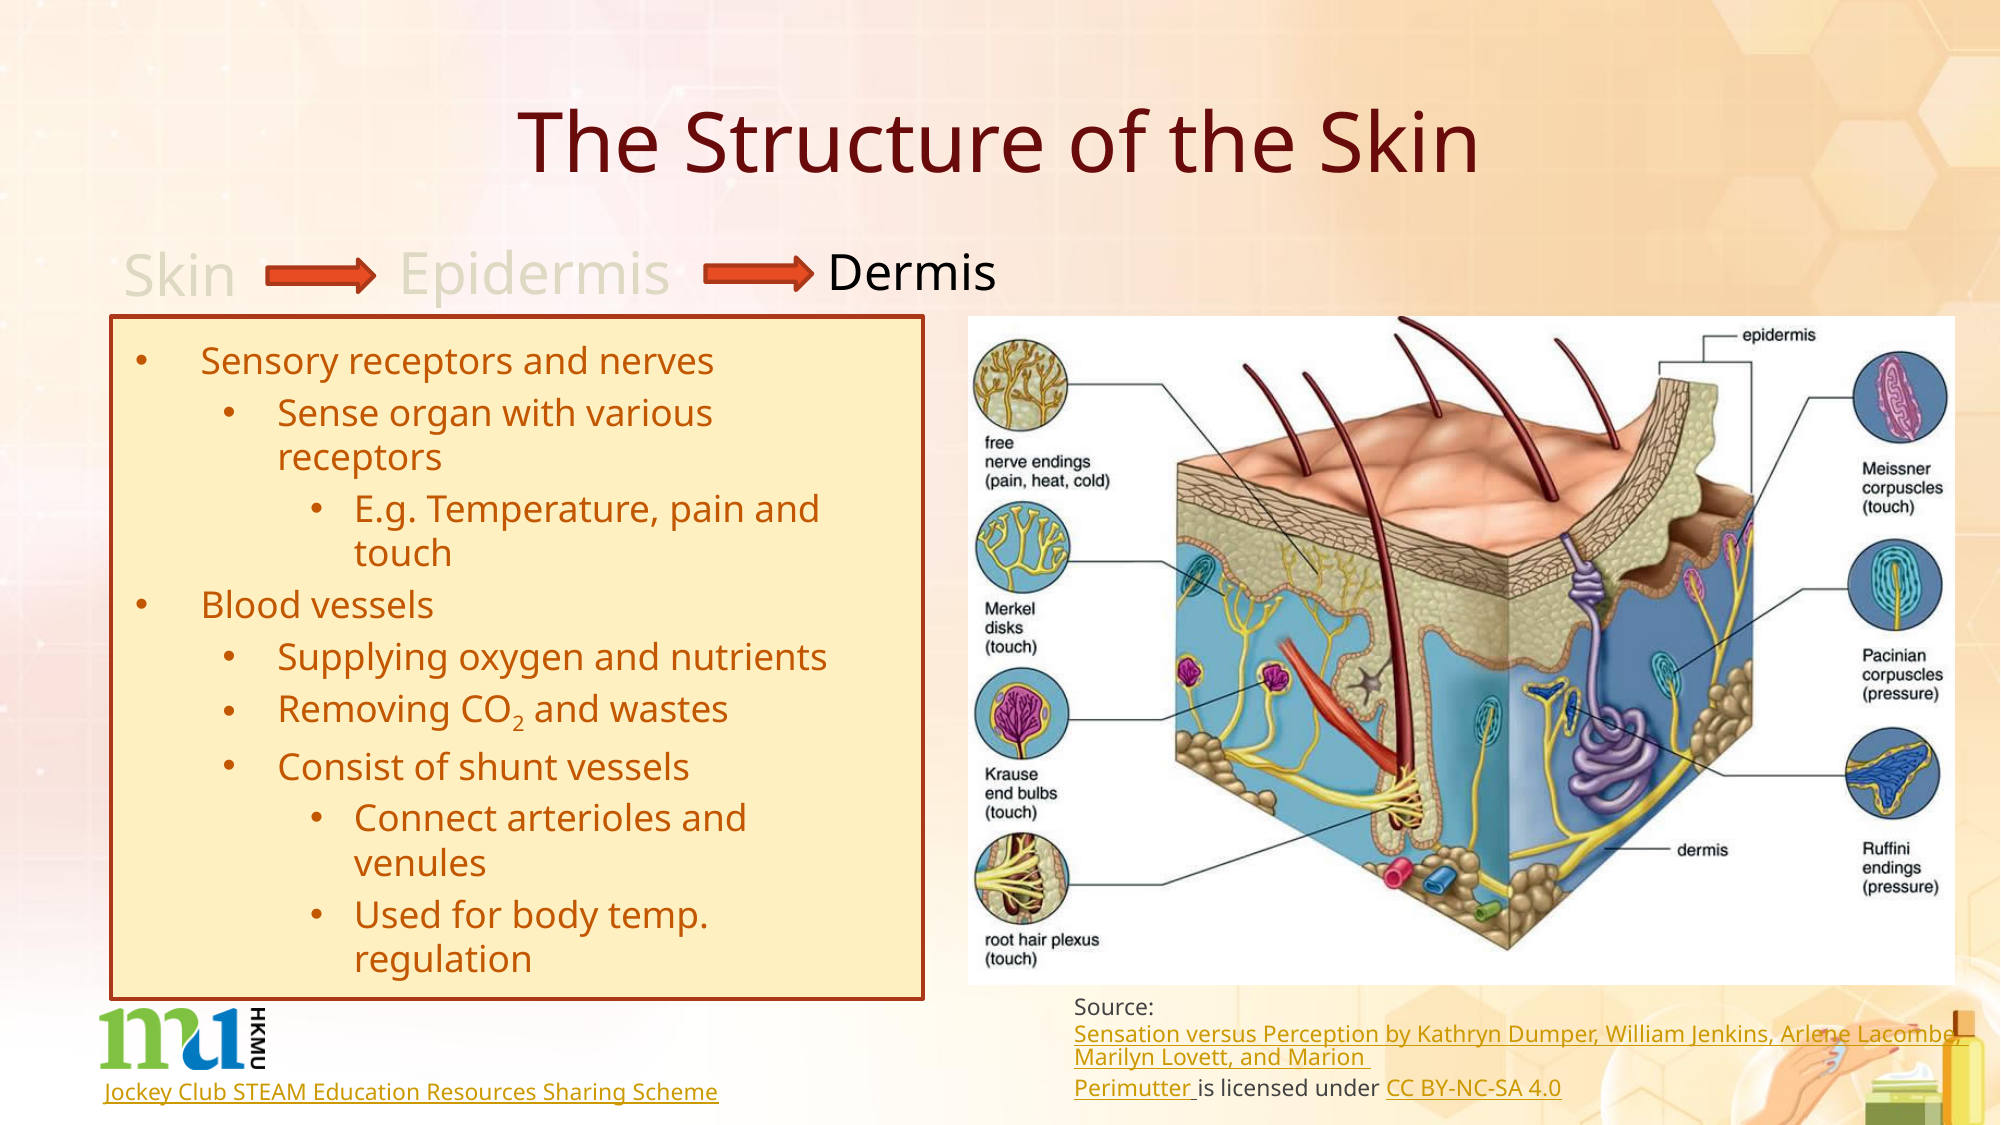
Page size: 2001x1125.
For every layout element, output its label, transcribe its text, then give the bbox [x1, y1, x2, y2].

title The Structure of the Skin [99, 45, 1900, 233]
text_box Skin [108, 230, 252, 316]
text_box Dermis [813, 232, 1012, 308]
text_box [109, 314, 925, 1001]
text_box Epidermis [383, 229, 687, 314]
list Sensory receptors and nerves Sense organ with various receptors E.g. Temperature, pain and touch Blood vessels Supplying oxygen and nutrients Removing CO2 and wastes Consist of shunt vessels Connect arterioles and venules Used for body temp. regulation [115, 327, 901, 994]
text_box [265, 257, 377, 295]
text_box [703, 255, 813, 292]
text_box Source: Sensation versus Perception by Kathryn Dumper, William Jenkins, Arlene Lacombe, Marilyn Lovett, and Marion Perimutter is licensed under CC BY-NC-SA 4.0 [1059, 985, 1986, 1090]
picture [0, 0, 2001, 1125]
